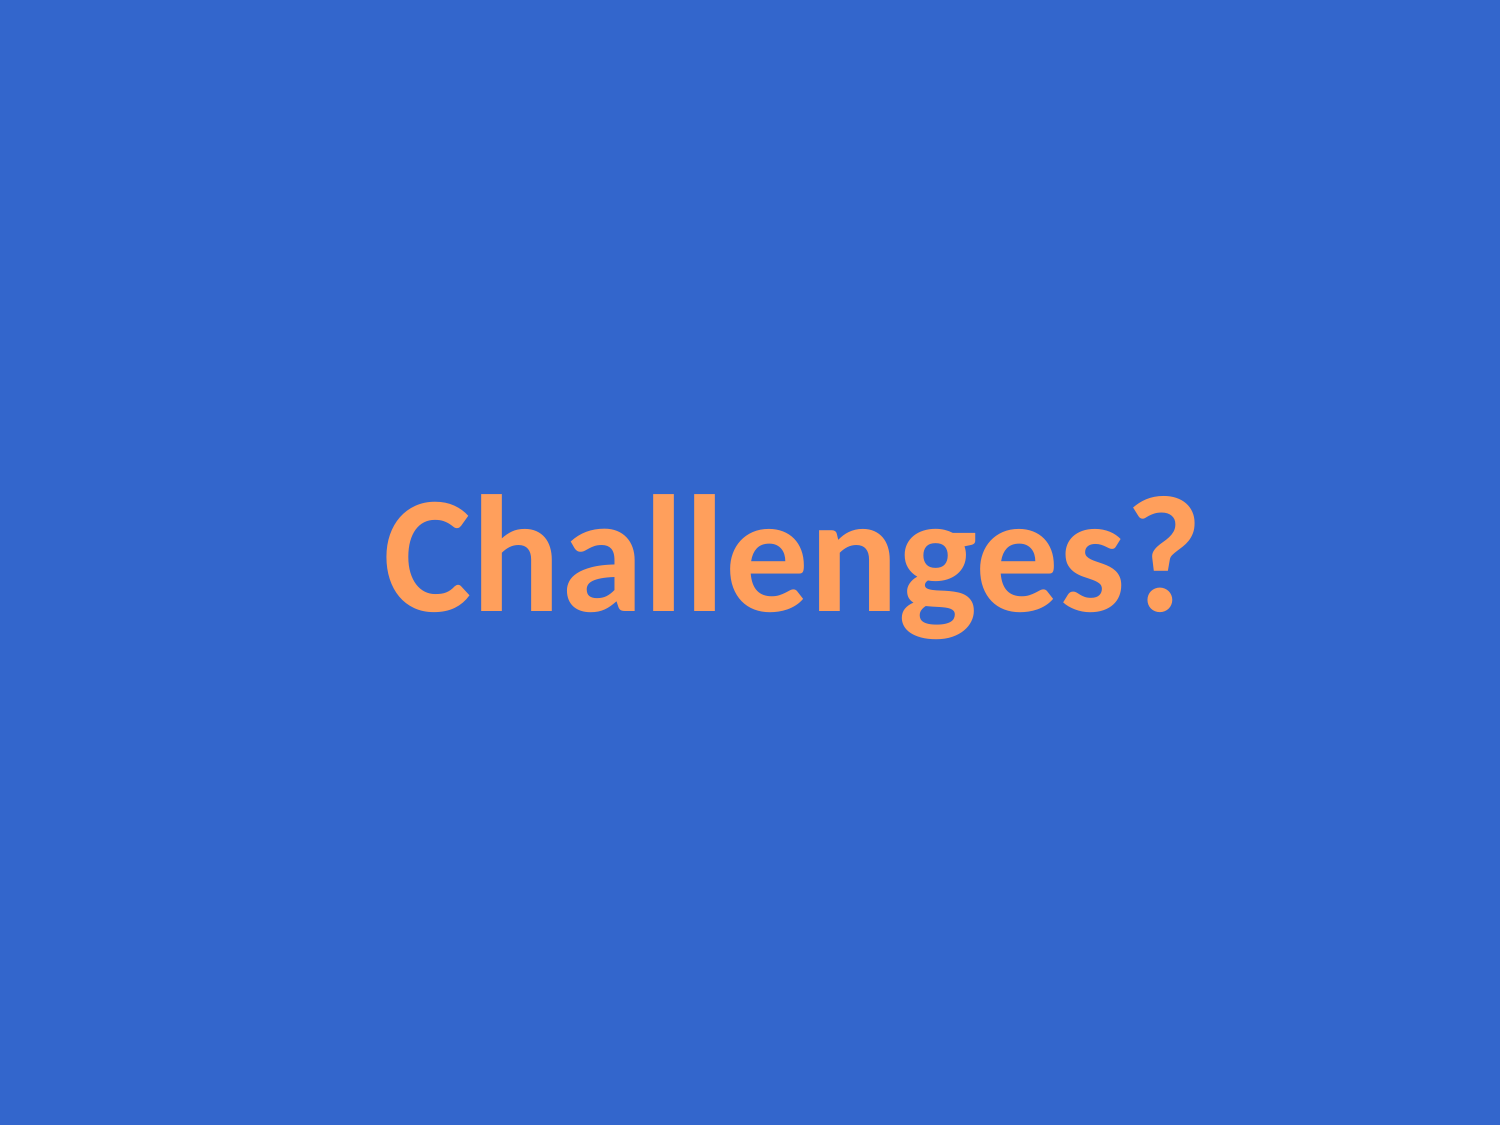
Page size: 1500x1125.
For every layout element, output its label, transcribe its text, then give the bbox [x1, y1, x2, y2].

text_box Challenges? [274, 437, 1313, 653]
